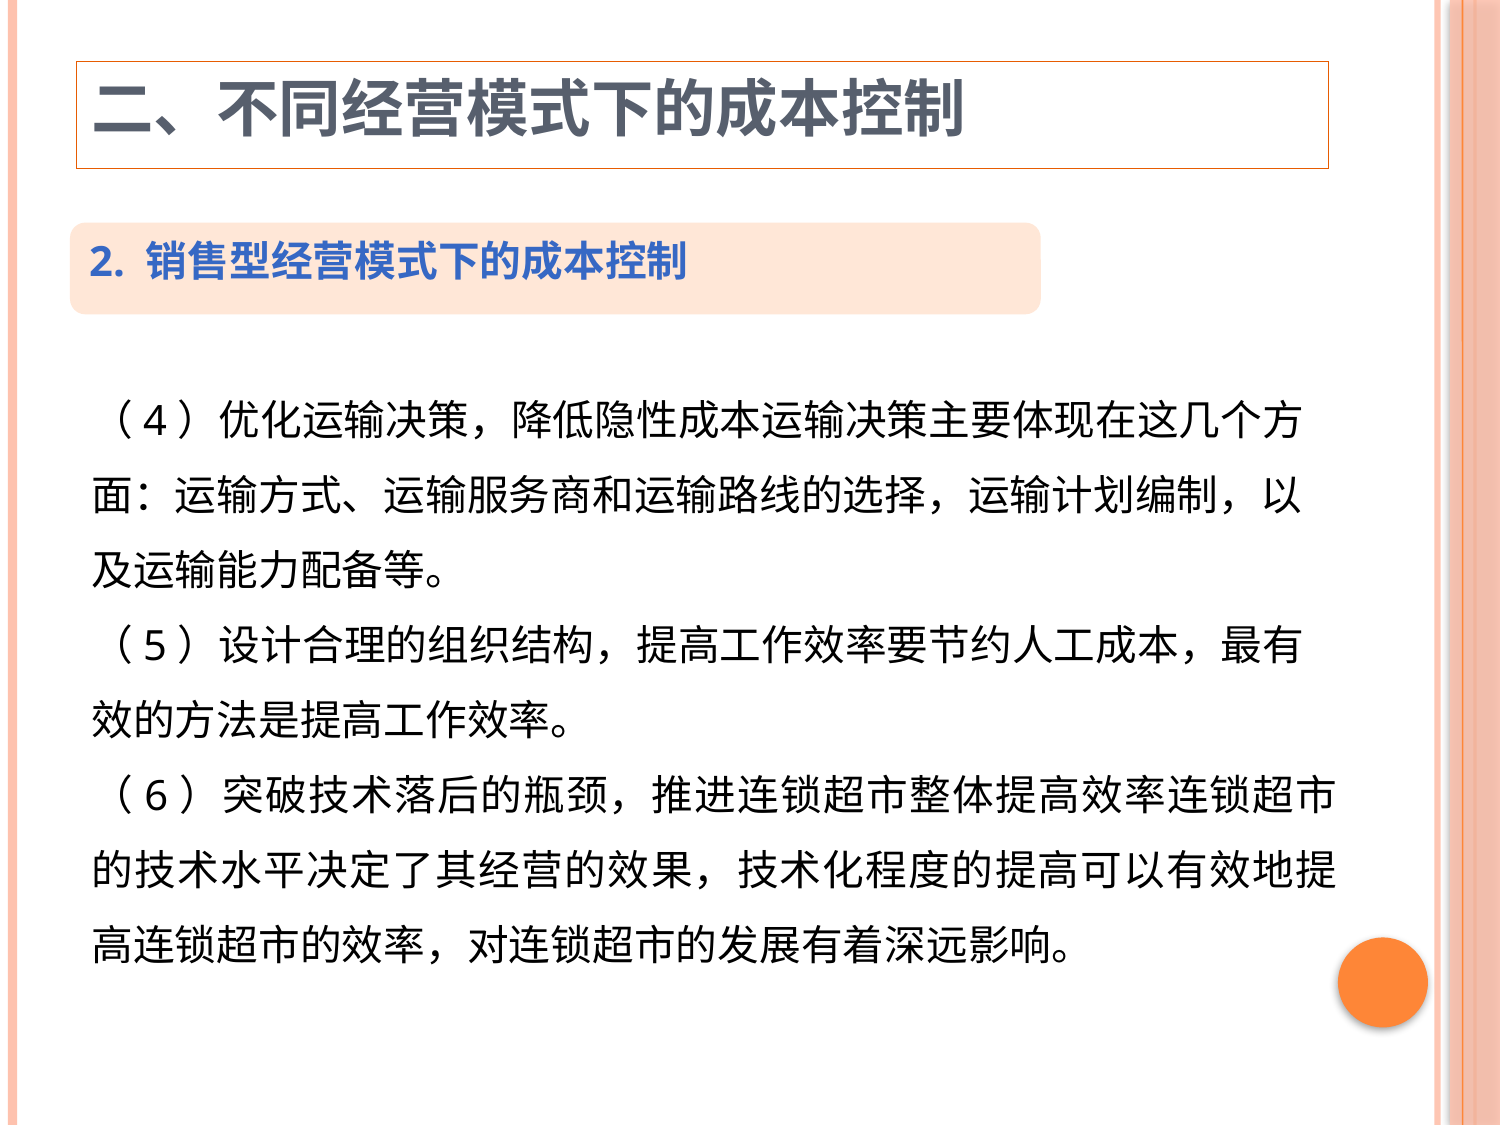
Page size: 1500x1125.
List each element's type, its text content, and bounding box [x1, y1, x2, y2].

text_box （4）优化运输决策，降低隐性成本运输决策主要体现在这几个方面：运输方式、运输服务商和运输路线的选择，运输计划编制，以及运输能力配备等。 （5）设计合理的组织结构，提高工作效率要节约人工成本，最有效的方法是提高工作效率。 （6）突破技术落后的瓶颈，推进连锁超市整体提高效率连锁超市的技术水平决定了其经营的效果，技术化程度的提高可以有效地提高连锁超市的效率，对连锁超市的发展有着深远影响。 [76, 361, 1353, 977]
text_box 2. 销售型经营模式下的成本控制 [69, 222, 1041, 315]
text_box 二、不同经营模式下的成本控制 [76, 61, 1329, 169]
